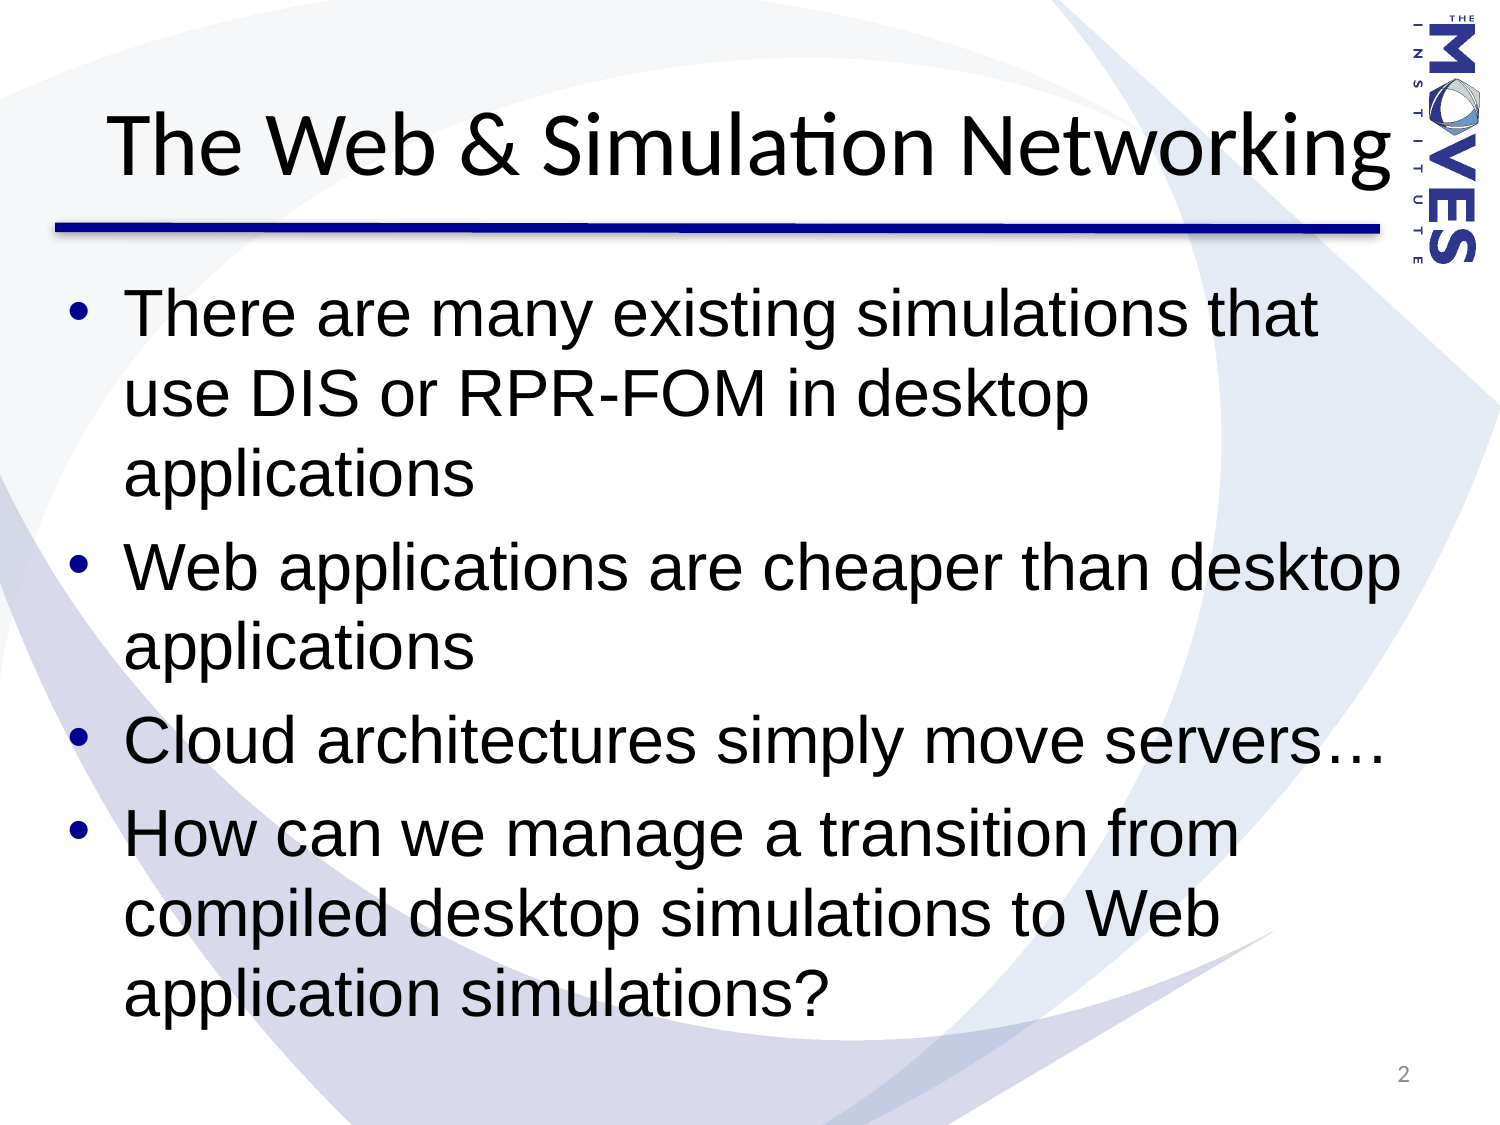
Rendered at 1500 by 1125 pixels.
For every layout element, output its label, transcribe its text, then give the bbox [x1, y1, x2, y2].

picture [0, 0, 1500, 1125]
title The Web & Simulation Networking [75, 45, 1425, 233]
list There are many existing simulations that use DIS or RPR-FOM in desktop applications Web applications are cheaper than desktop applications Cloud architectures simply move servers… How can we manage a transition from compiled desktop simulations to Web application simulations? [52, 262, 1454, 1005]
slide_number 2 [1074, 1042, 1425, 1103]
